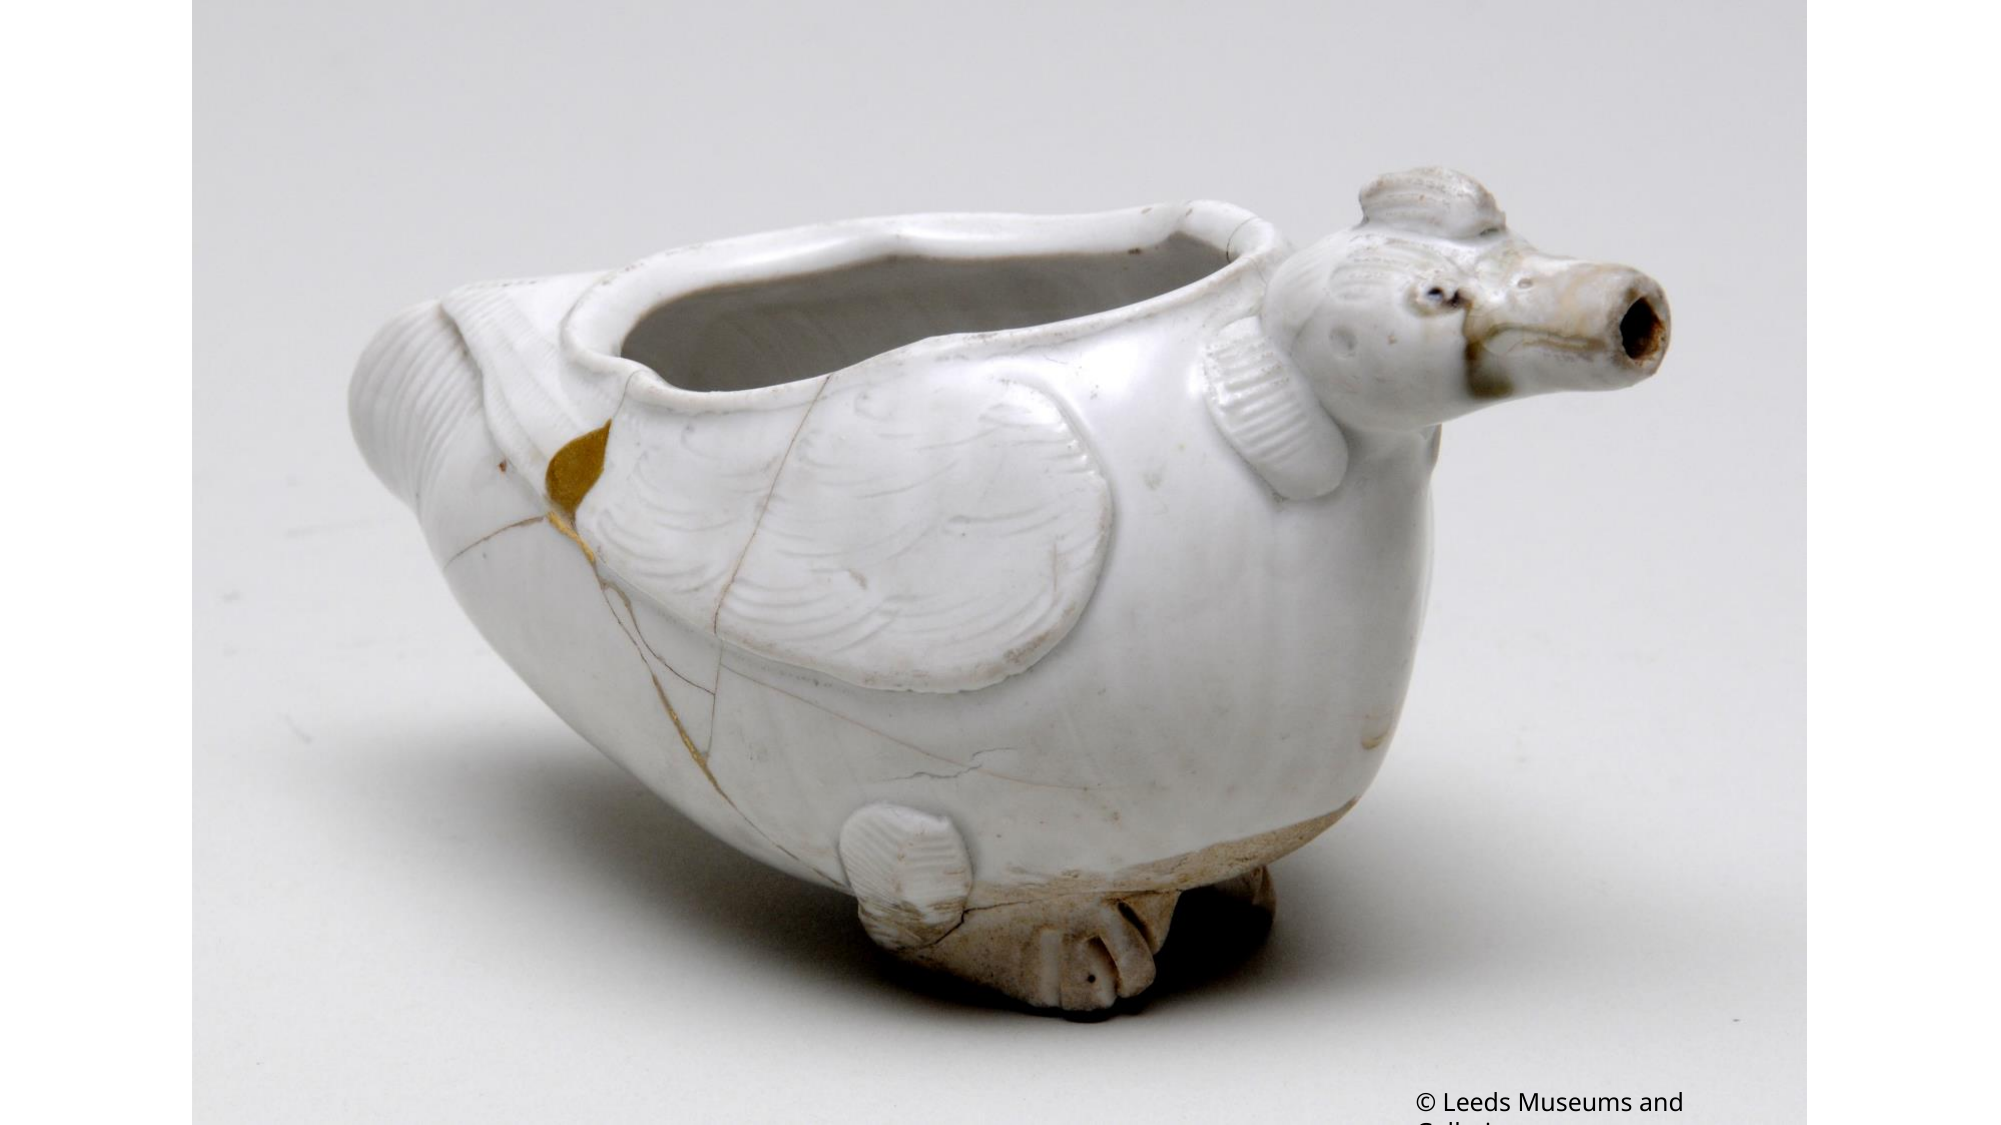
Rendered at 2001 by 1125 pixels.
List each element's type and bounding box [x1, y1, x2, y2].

picture [192, 0, 1807, 1125]
